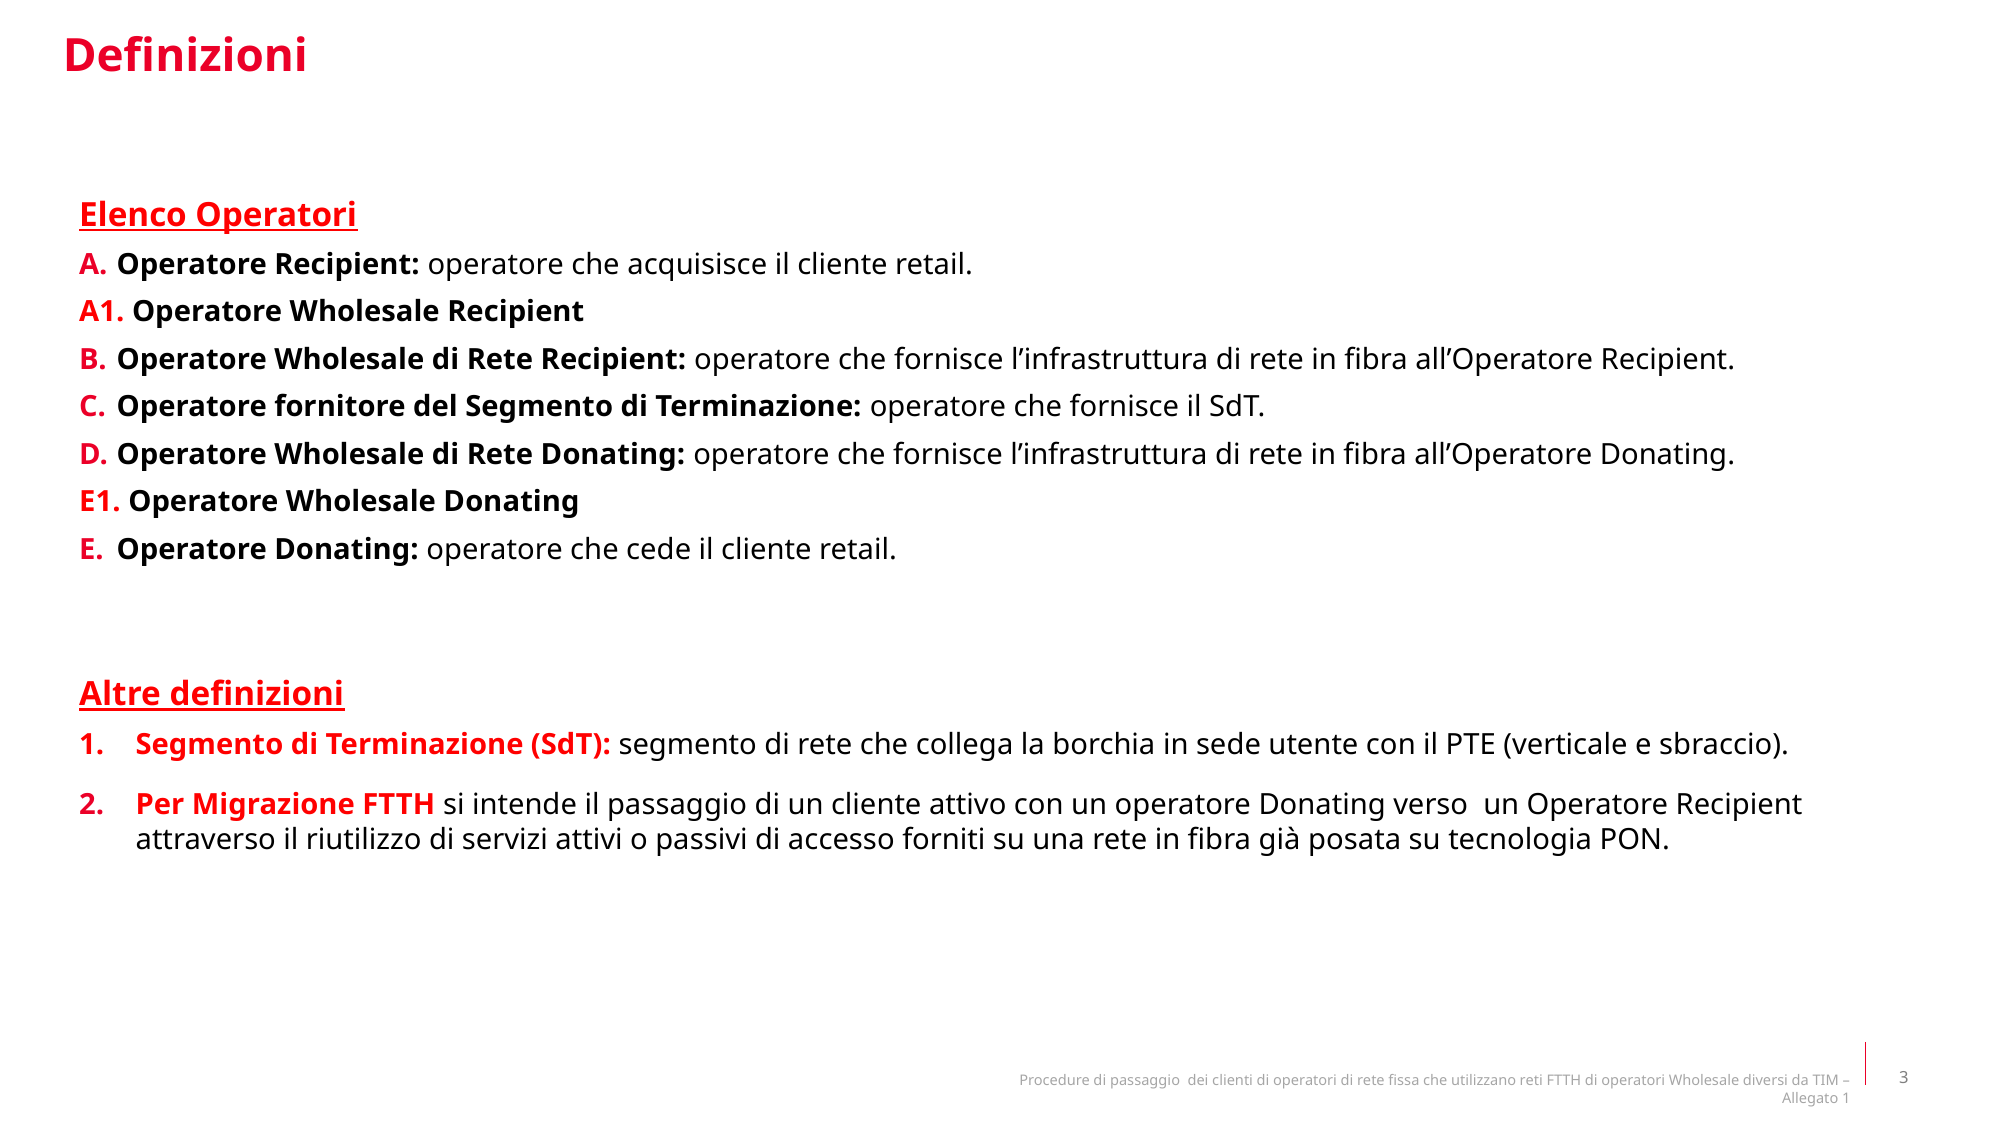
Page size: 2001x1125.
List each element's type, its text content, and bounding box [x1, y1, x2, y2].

text_box Definizioni [62, 31, 1763, 91]
text_box Elenco Operatori Operatore Recipient: operatore che acquisisce il cliente retail. A1. Operatore Wholesale Recipient Operatore Wholesale di Rete Recipient: operatore che fornisce l’infrastruttura di rete in fibra all’Operatore Recipient. Operatore fornitore del Segmento di Terminazione: operatore che fornisce il SdT. Operatore Wholesale di Rete Donating: operatore che fornisce l’infrastruttura di rete in fibra all’Operatore Donating. E1. Operatore Wholesale Donating Operatore Donating: operatore che cede il cliente retail. Altre definizioni Segmento di Terminazione (SdT): segmento di rete che collega la borchia in sede utente con il PTE (verticale e sbraccio). Per Migrazione FTTH si intende il passaggio di un cliente attivo con un operatore Donating verso un Operatore Recipient attraverso il riutilizzo di servizi attivi o passivi di accesso forniti su una rete in fibra già posata su tecnologia PON. [64, 185, 1913, 608]
